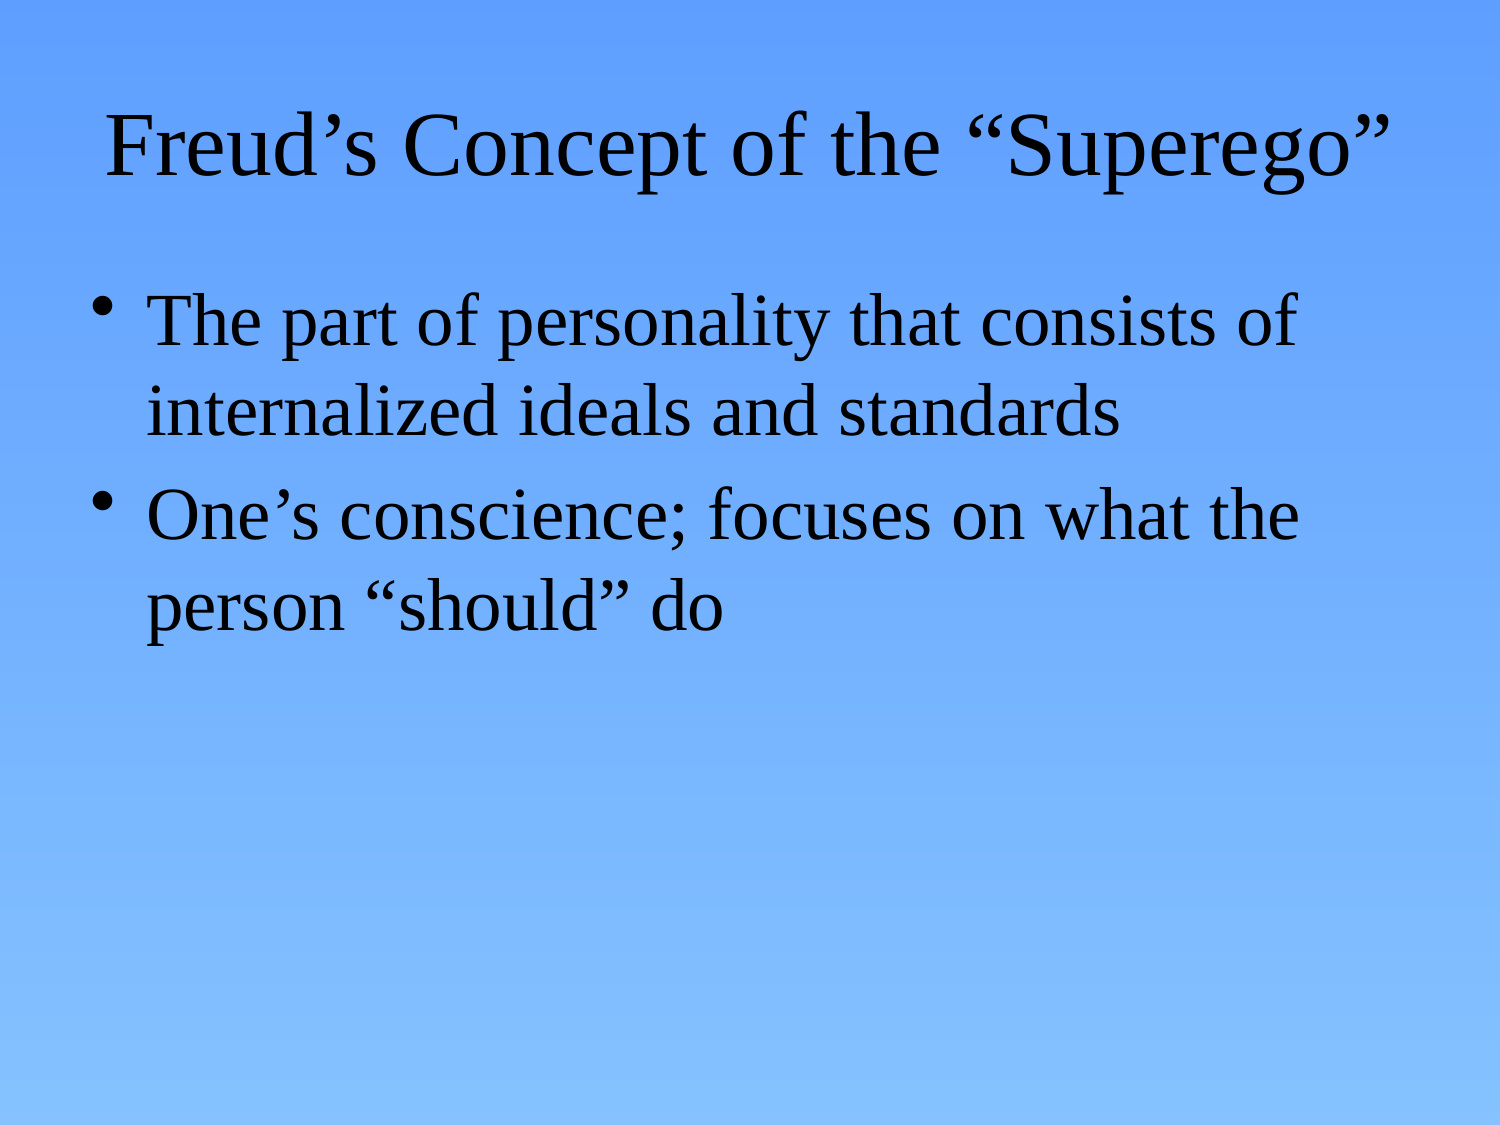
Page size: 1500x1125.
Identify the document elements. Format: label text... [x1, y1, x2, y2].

title Freud’s Concept of the “Superego” [74, 44, 1426, 233]
list The part of personality that consists of internalized ideals and standards One’s conscience; focuses on what the person “should” do [74, 262, 1388, 1006]
